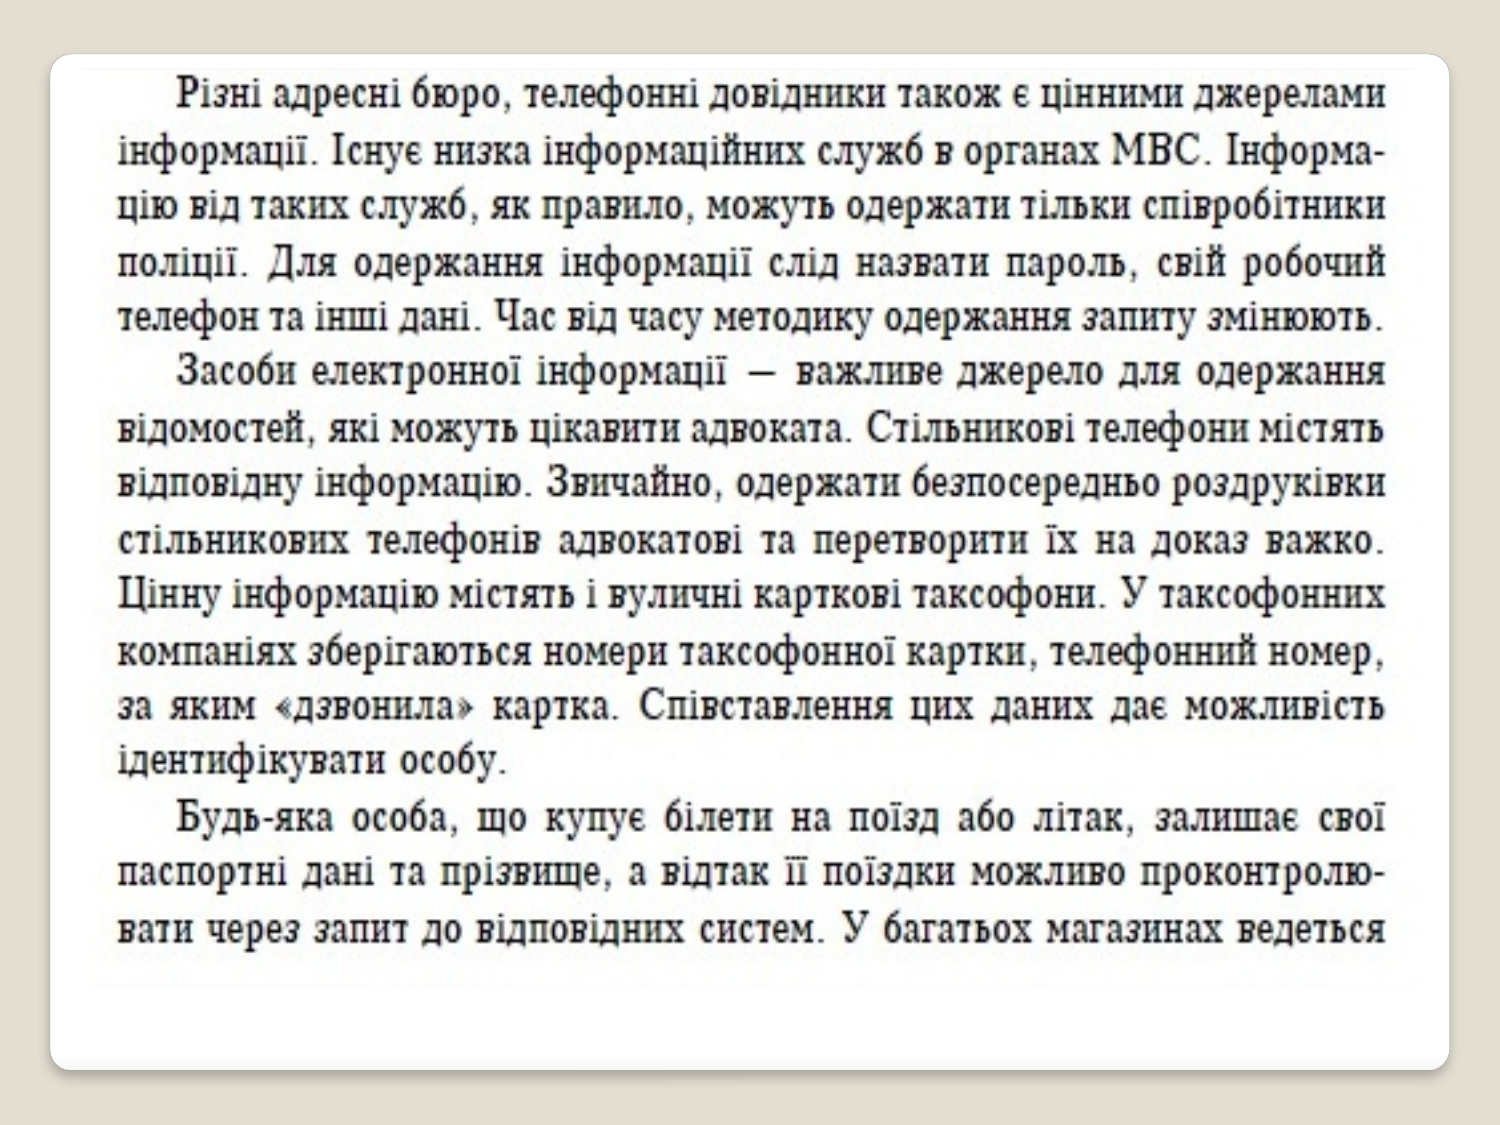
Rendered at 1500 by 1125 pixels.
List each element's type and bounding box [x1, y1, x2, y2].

picture [58, 70, 1442, 985]
